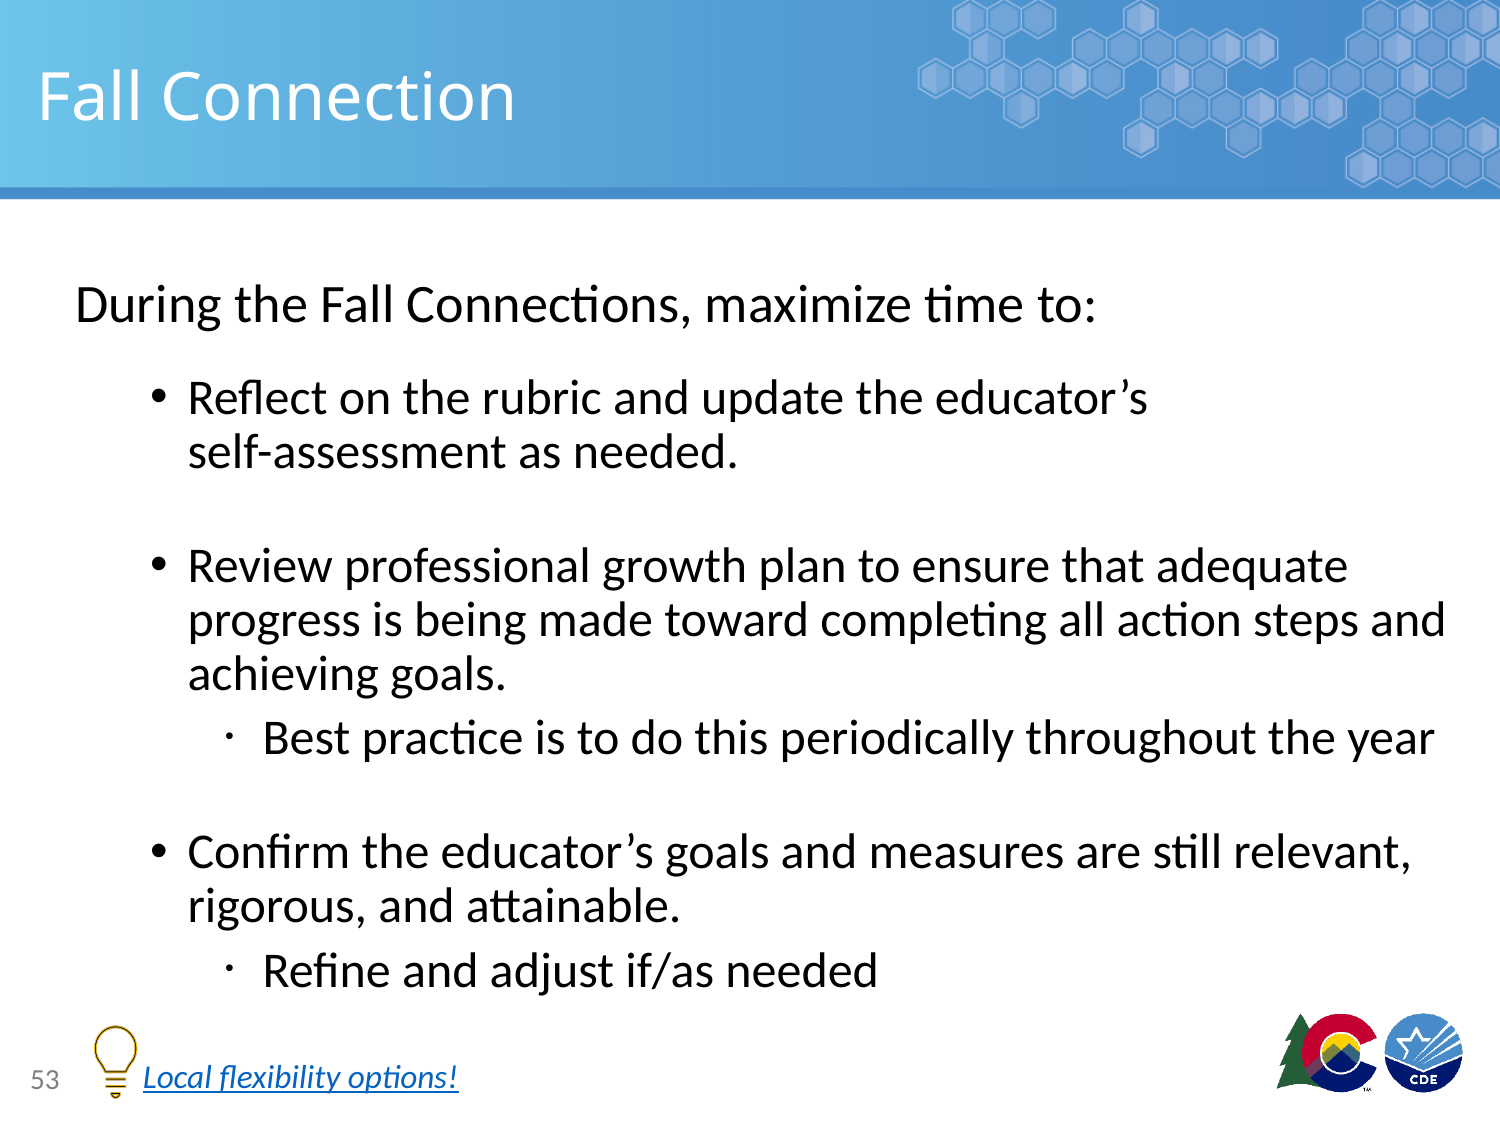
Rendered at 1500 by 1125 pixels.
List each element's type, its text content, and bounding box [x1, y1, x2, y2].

picture [1275, 1012, 1463, 1093]
title Fall Connection [36, 62, 690, 148]
list During the Fall Connections, maximize time to: Reflect on the rubric and update the educator’s self-assessment as needed. Review professional growth plan to ensure that adequate progress is being made toward completing all action steps and achieving goals. Best practice is to do this periodically throughout the year Confirm the educator’s goals and measures are still relevant, rigorous, and attainable. Refine and adjust if/as needed [75, 275, 1448, 984]
slide_number 53 [15, 1053, 353, 1114]
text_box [74, 1019, 494, 1105]
picture [0, 0, 1500, 200]
